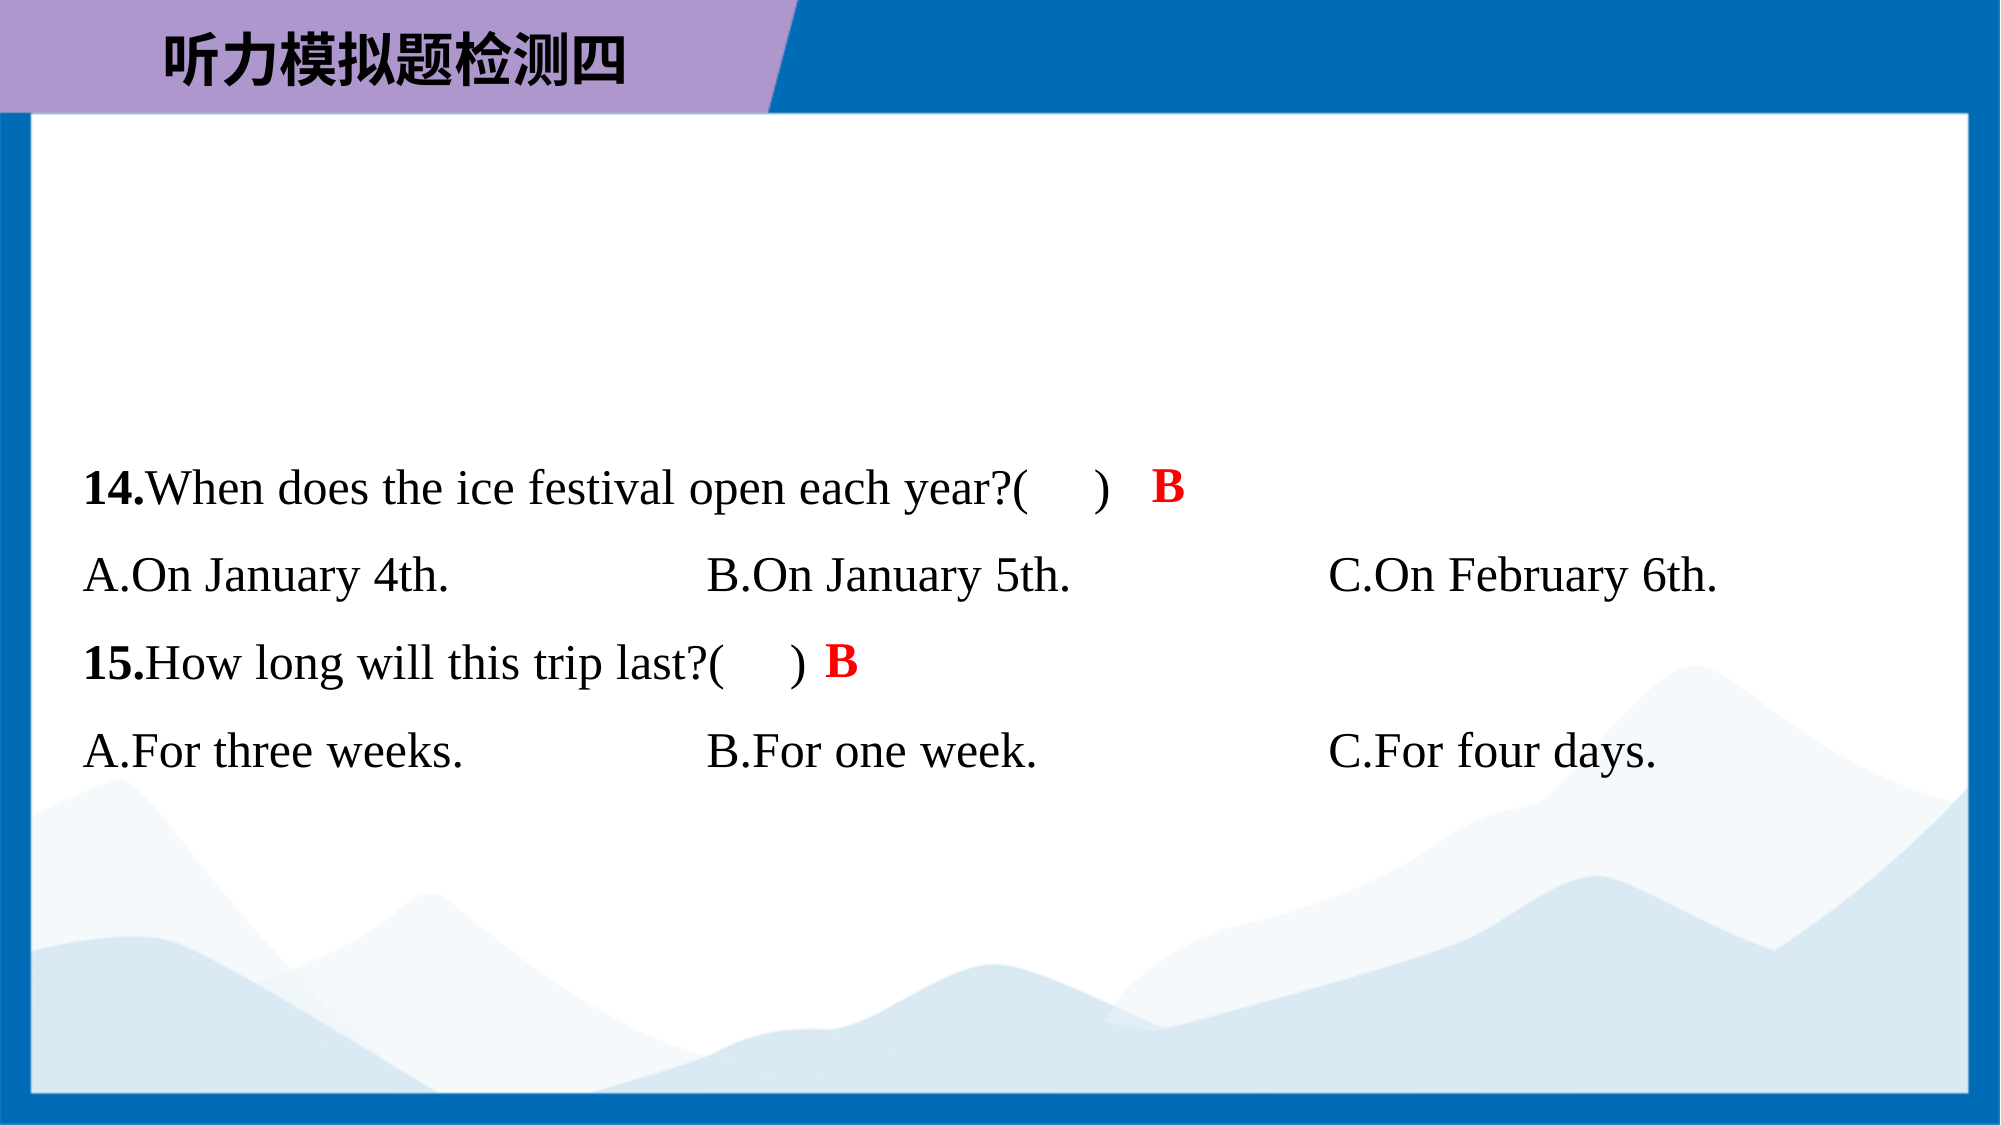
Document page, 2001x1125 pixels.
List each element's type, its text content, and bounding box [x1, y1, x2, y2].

text_box A.For three weeks. B.For one week. C.For four days. [82, 689, 1917, 768]
text_box B [1133, 424, 1204, 504]
picture [0, 0, 2000, 1125]
text_box B [806, 600, 877, 679]
text_box A.On January 4th. B.On January 5th. C.On February 6th. [82, 514, 1917, 592]
text_box 14.When does the ice festival open each year?( ) [82, 426, 1917, 505]
text_box 15.How long will this trip last?( ) [82, 601, 1917, 680]
